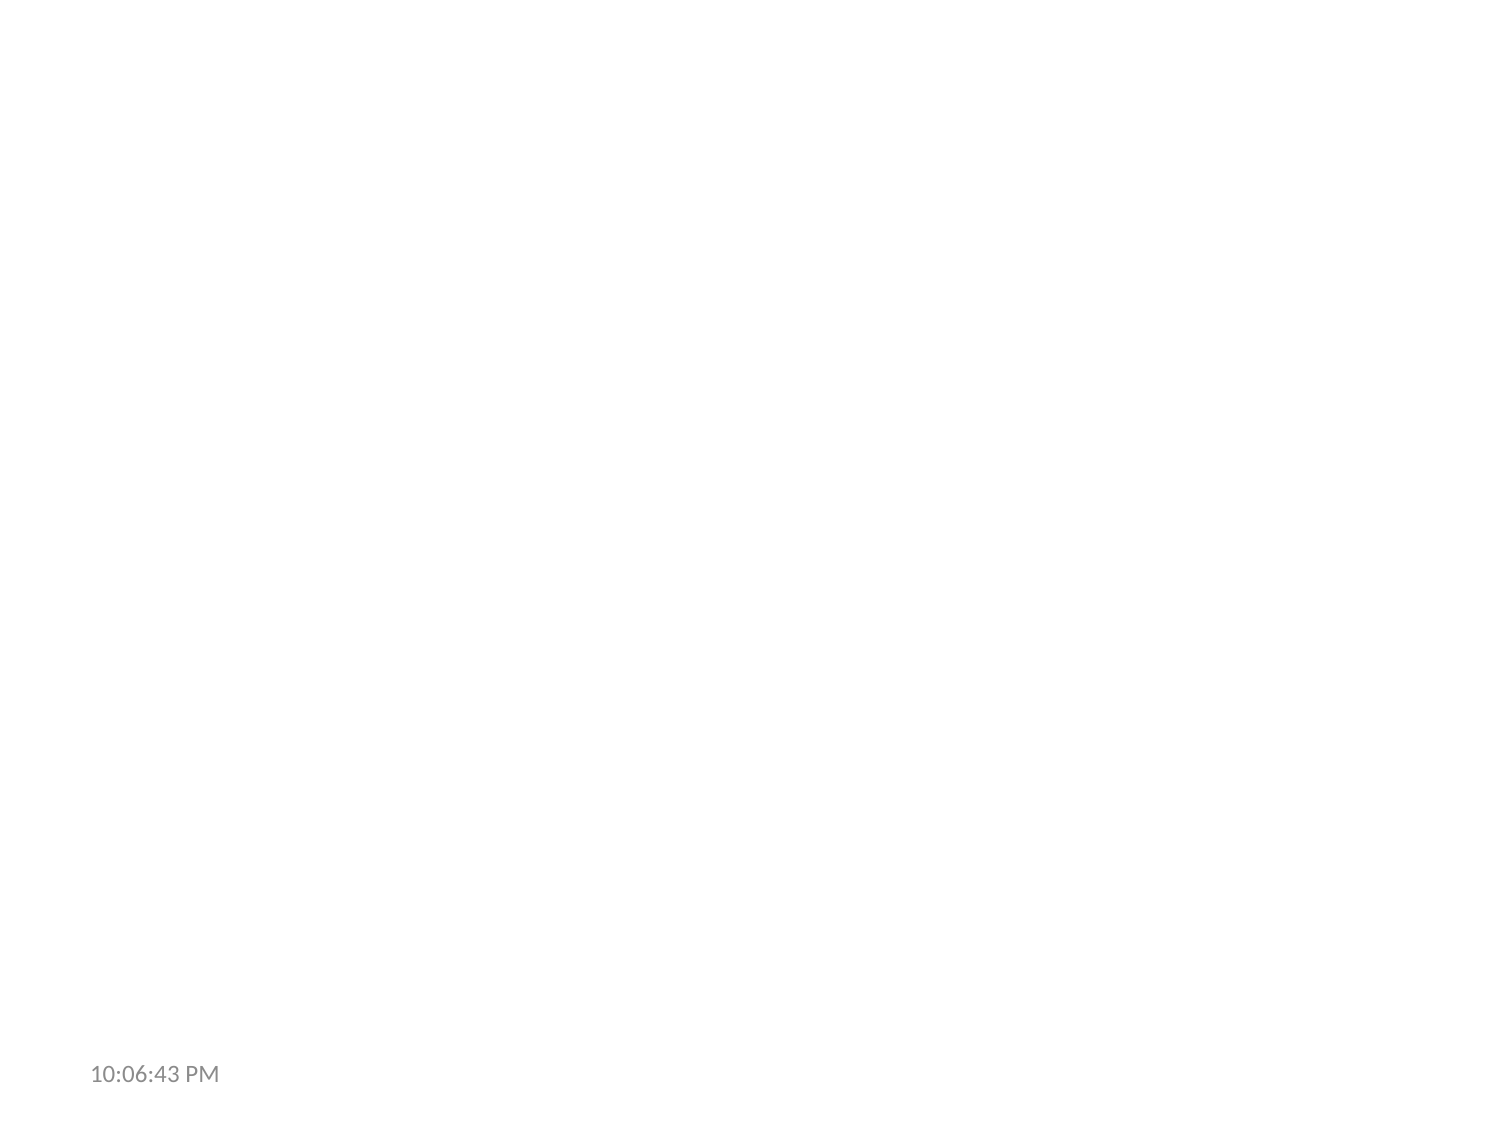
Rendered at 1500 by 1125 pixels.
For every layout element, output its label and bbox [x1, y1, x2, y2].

slide_number [75, 1042, 425, 1103]
